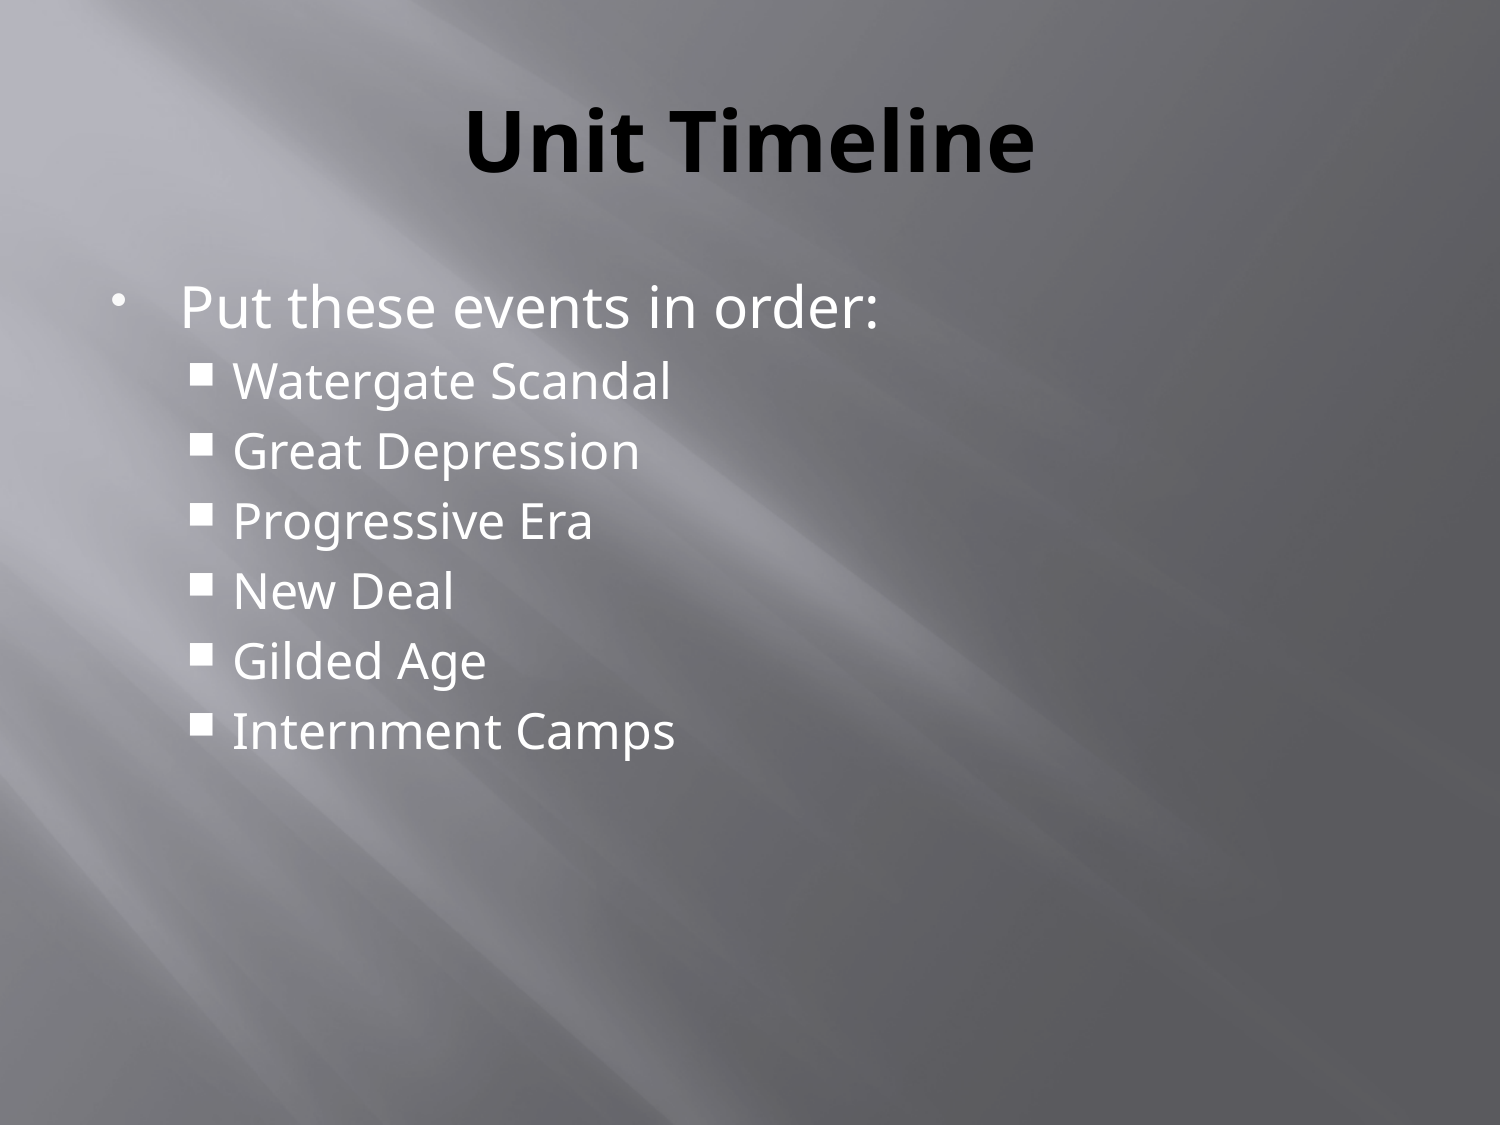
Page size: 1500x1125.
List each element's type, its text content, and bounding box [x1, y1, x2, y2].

title Unit Timeline [75, 45, 1425, 233]
list Put these events in order: Watergate Scandal Great Depression Progressive Era New Deal Gilded Age Internment Camps [75, 262, 1425, 1035]
